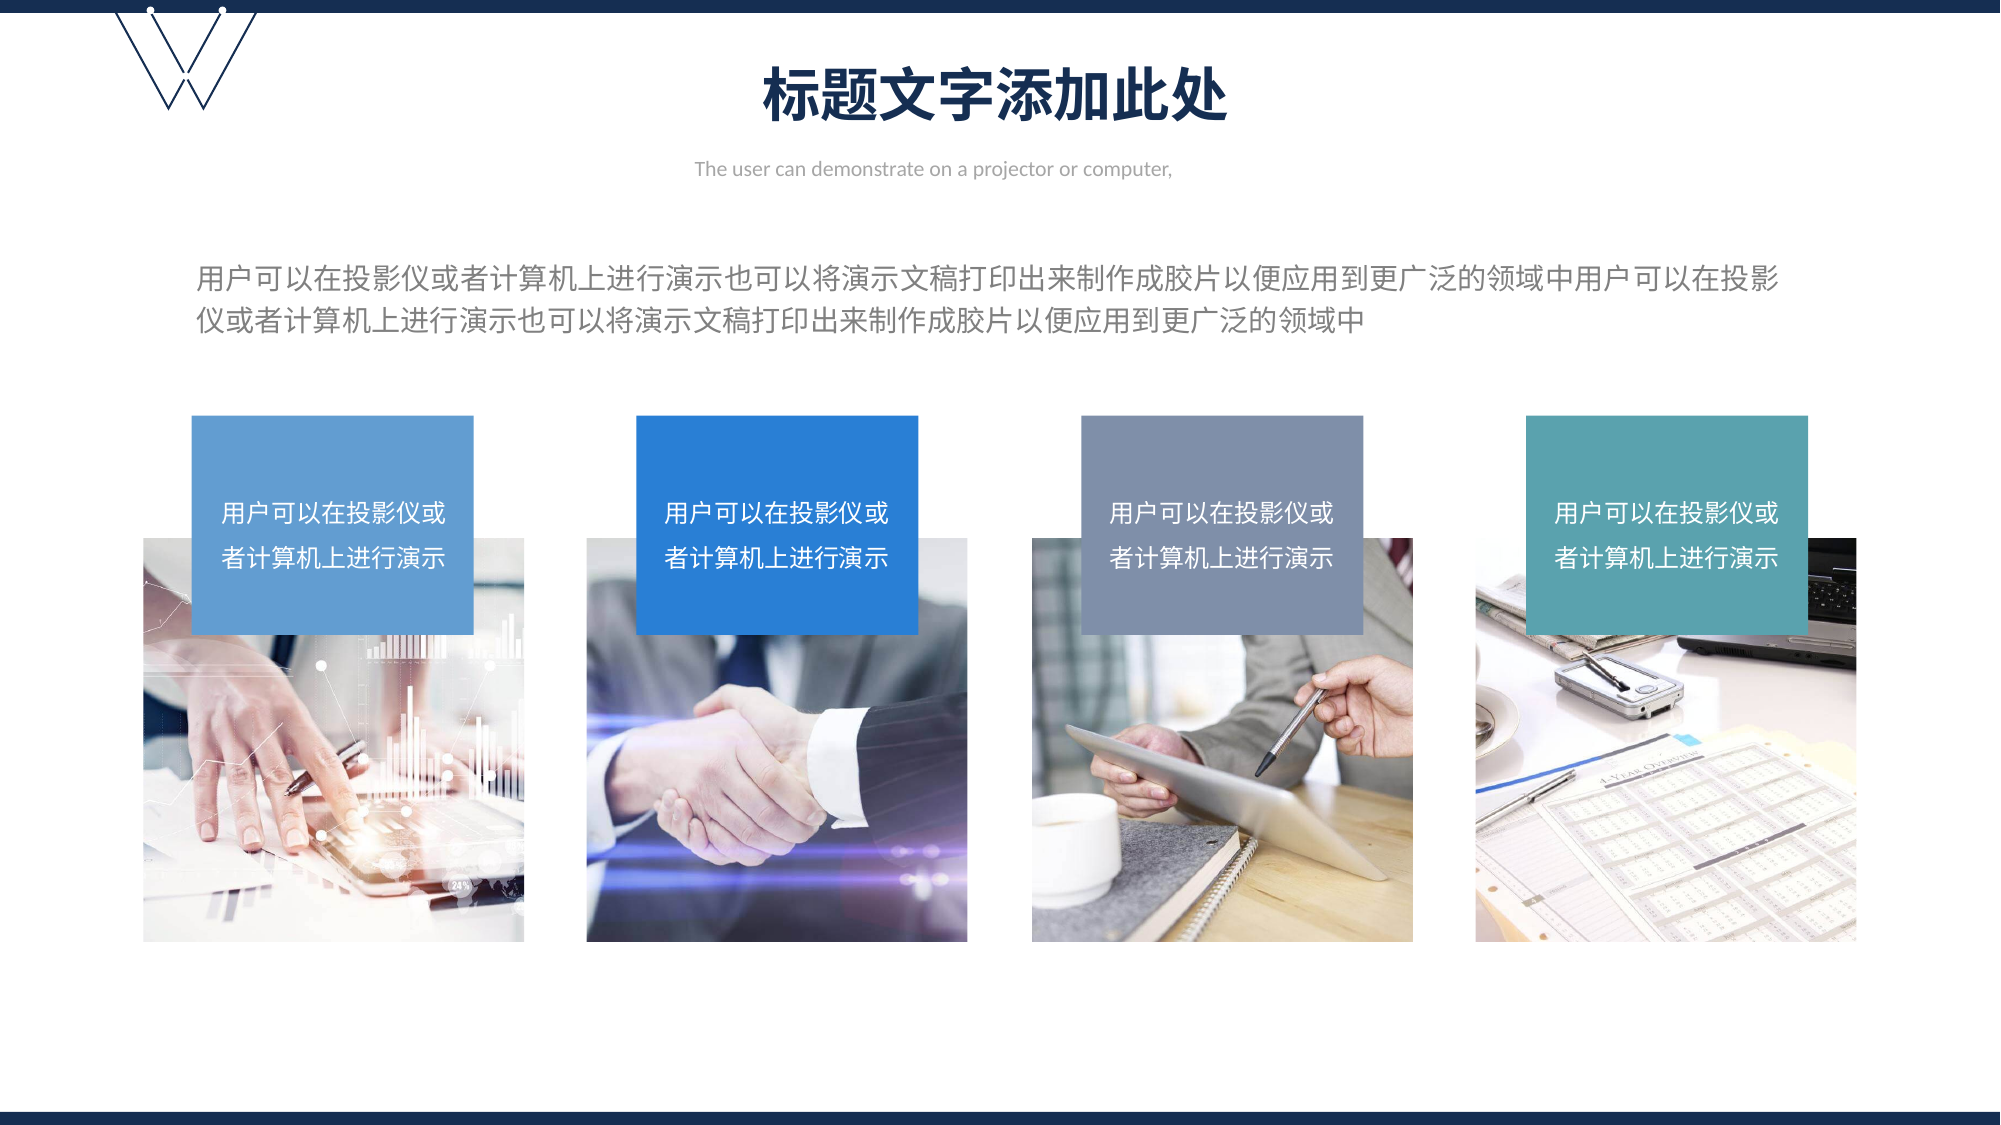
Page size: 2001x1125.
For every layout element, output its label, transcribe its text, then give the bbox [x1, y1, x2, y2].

text_box [1525, 415, 1809, 538]
text_box 用户可以在投影仪或者计算机上进行演示 [647, 474, 907, 538]
text_box 用户可以在投影仪或者计算机上进行演示 [204, 474, 464, 538]
text_box 标题文字添加此处 [747, 41, 1253, 136]
text_box [191, 415, 475, 538]
text_box The user can demonstrate on a projector or computer, [679, 143, 1320, 189]
text_box 用户可以在投影仪或者计算机上进行演示也可以将演示文稿打印出来制作成胶片以便应用到更广泛的领域中用户可以在投影仪或者计算机上进行演示也可以将演示文稿打印出来制作成胶片以便应用到更广泛的领域中 [181, 245, 1796, 345]
picture [1032, 538, 1413, 942]
picture [143, 538, 525, 942]
text_box 用户可以在投影仪或者计算机上进行演示 [1537, 474, 1797, 538]
picture [1475, 538, 1857, 942]
text_box [635, 415, 920, 538]
picture [586, 538, 968, 942]
text_box 用户可以在投影仪或者计算机上进行演示 [1092, 474, 1352, 538]
text_box [1080, 415, 1364, 538]
